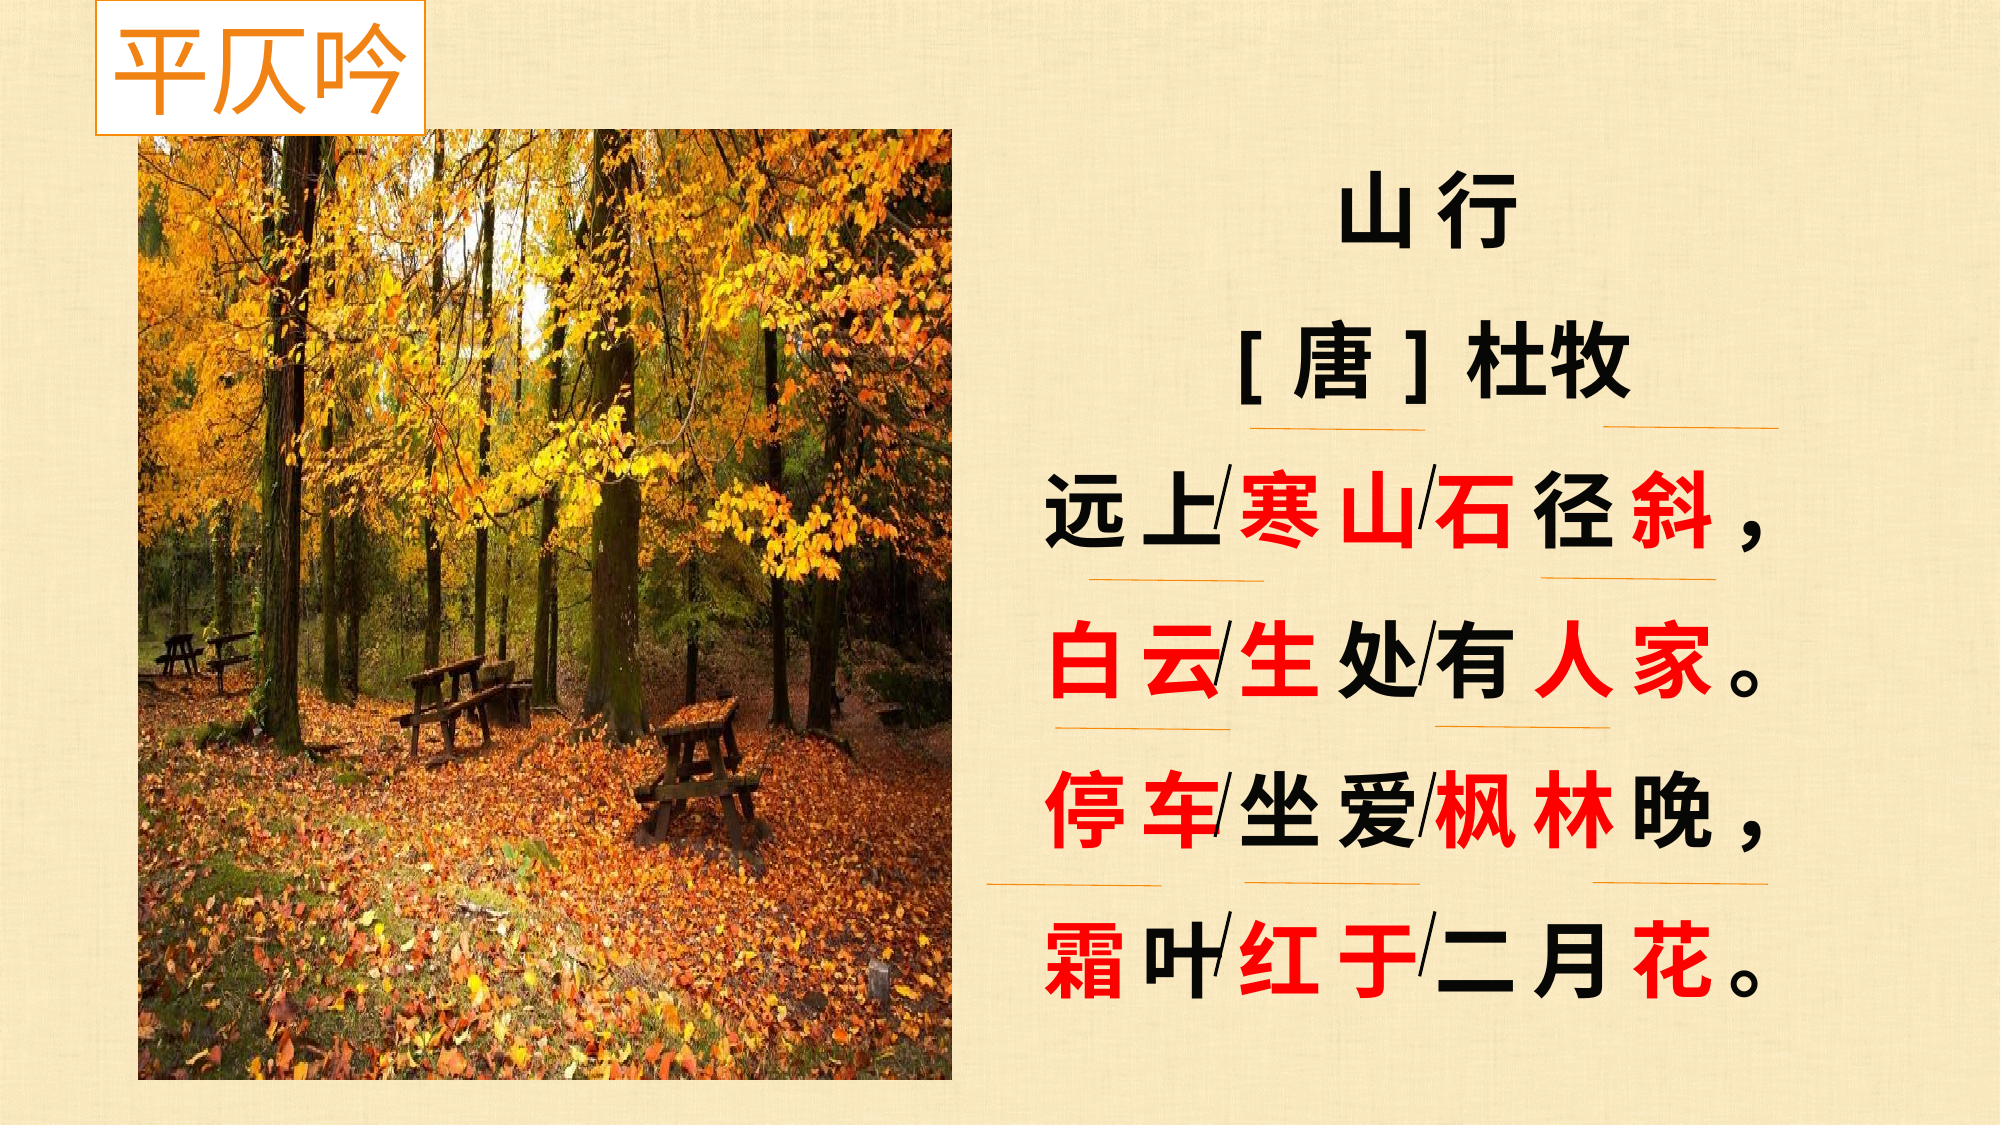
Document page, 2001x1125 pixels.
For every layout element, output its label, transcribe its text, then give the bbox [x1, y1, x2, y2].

text_box 平仄吟 [95, 0, 426, 136]
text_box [1214, 464, 1231, 530]
text_box 山 行 [唐]杜牧 远上寒山石径斜， 白云生处有人家。 停车坐爱枫林晚， 霜叶红于二月花。 [986, 100, 1869, 1015]
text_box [1419, 464, 1435, 530]
picture [0, 0, 2001, 1125]
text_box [1419, 771, 1435, 837]
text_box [1214, 911, 1231, 977]
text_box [1419, 620, 1435, 686]
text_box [1214, 620, 1231, 686]
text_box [1214, 771, 1231, 837]
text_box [1419, 911, 1435, 977]
